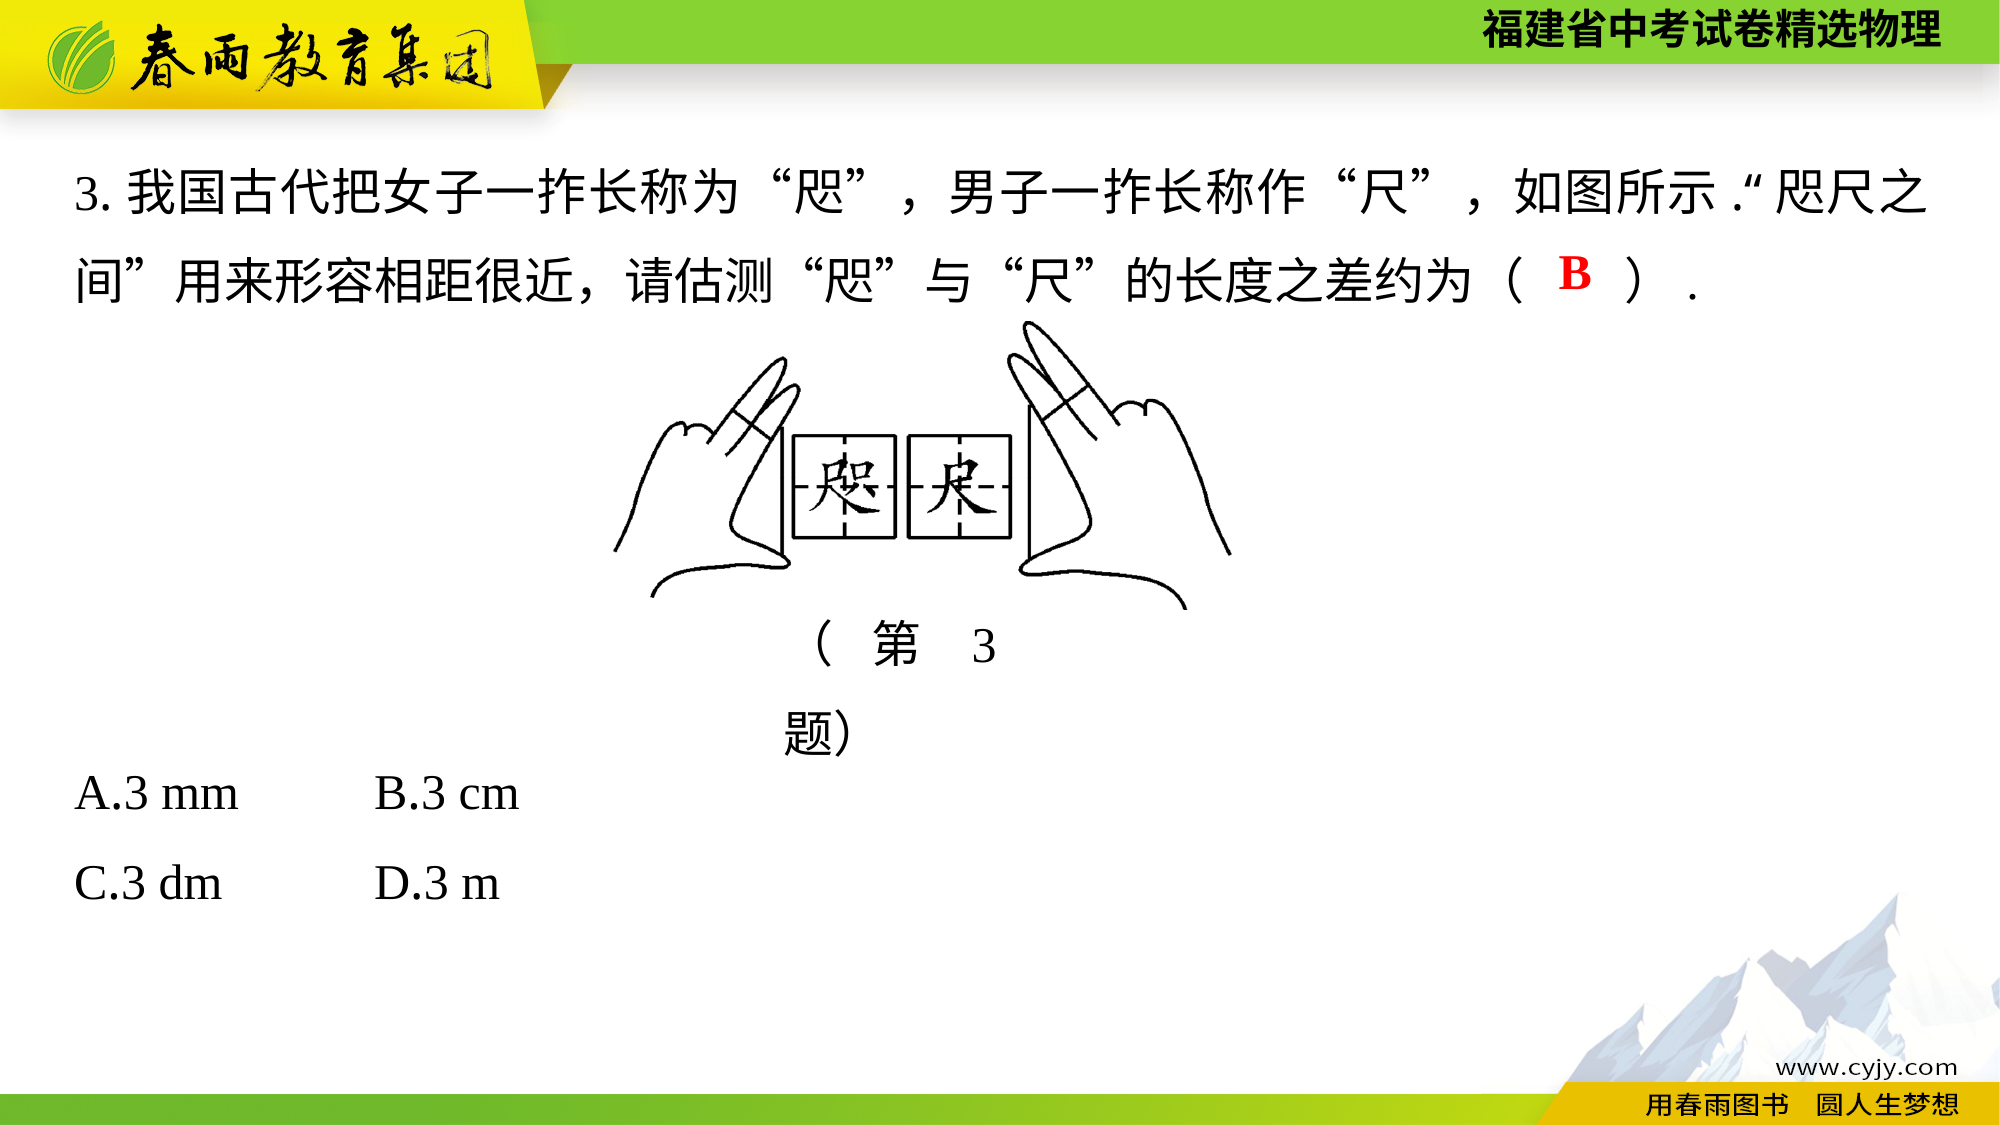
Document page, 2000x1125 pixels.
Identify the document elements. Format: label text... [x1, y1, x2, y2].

text_box （第3题） [768, 620, 1024, 680]
text_box B [1543, 231, 1607, 307]
list 3.我国古代把女子一拃长称为“咫”，男子一拃长称作“尺”，如图所示.“咫尺之间”用来形容相距很近，请估测“咫”与“尺”的长度之差约为（ ）. A.3 mm B.3 cm C.3 dm D.3 m [59, 122, 1944, 926]
picture [0, 0, 2000, 1125]
